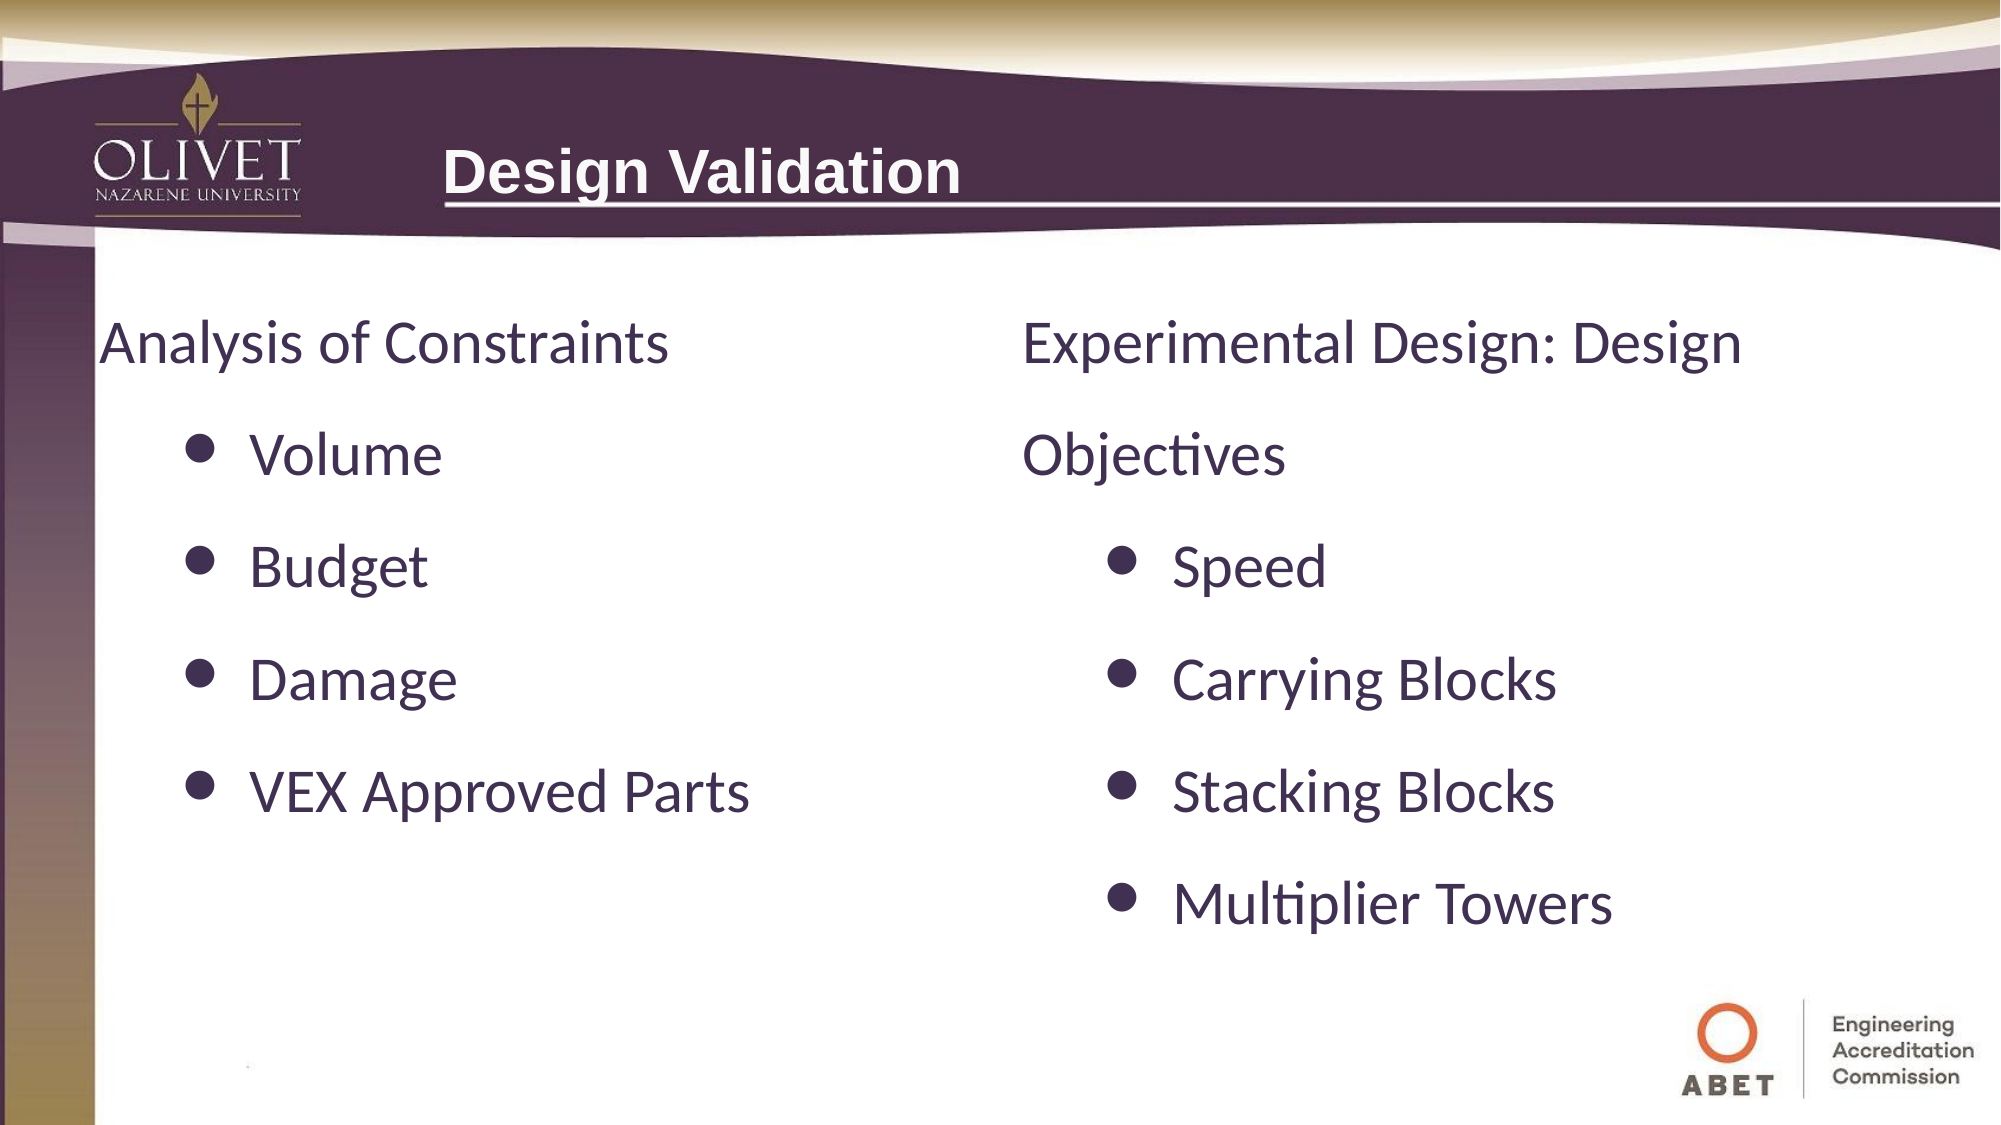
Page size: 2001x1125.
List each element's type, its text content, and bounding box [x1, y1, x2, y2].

list Analysis of Constraints Volume Budget Damage VEX Approved Parts [99, 263, 979, 941]
title Design Validation [442, 59, 1863, 278]
picture [0, 0, 2001, 1125]
list Experimental Design: Design Objectives Speed Carrying Blocks Stacking Blocks Multiplier Towers [1022, 263, 1901, 575]
